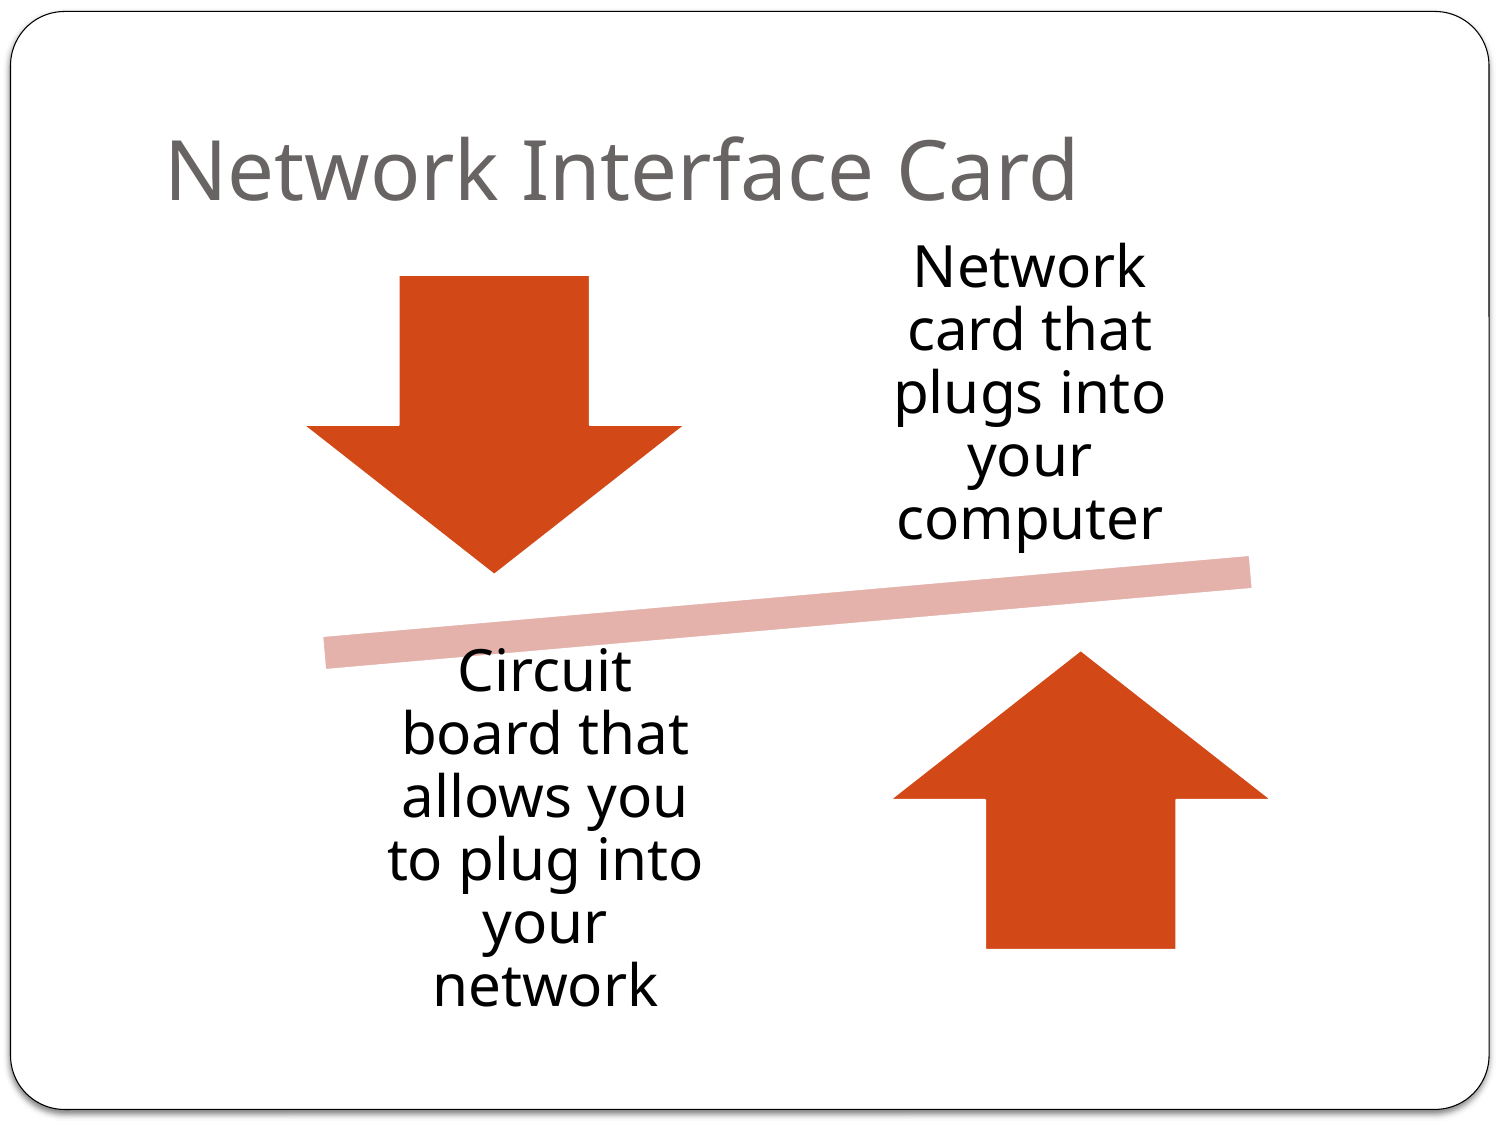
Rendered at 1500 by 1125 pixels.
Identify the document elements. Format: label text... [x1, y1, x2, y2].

title Network Interface Card [150, 45, 1425, 233]
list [149, 237, 1426, 988]
